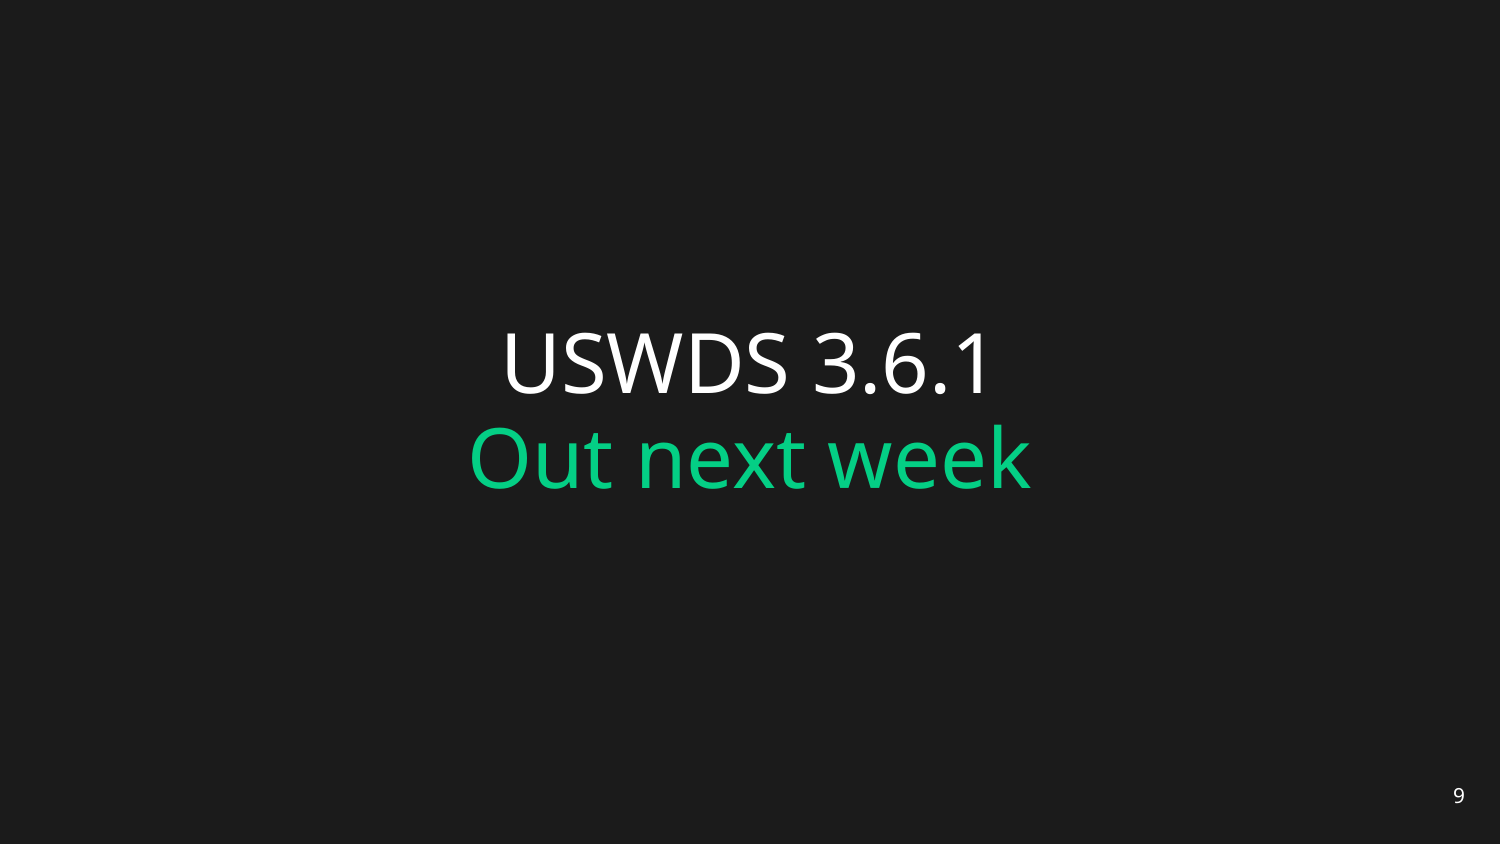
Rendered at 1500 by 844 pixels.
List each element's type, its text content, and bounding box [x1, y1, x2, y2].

slide_number 9 [1389, 764, 1480, 830]
title USWDS 3.6.1 Out next week [51, 72, 1449, 753]
